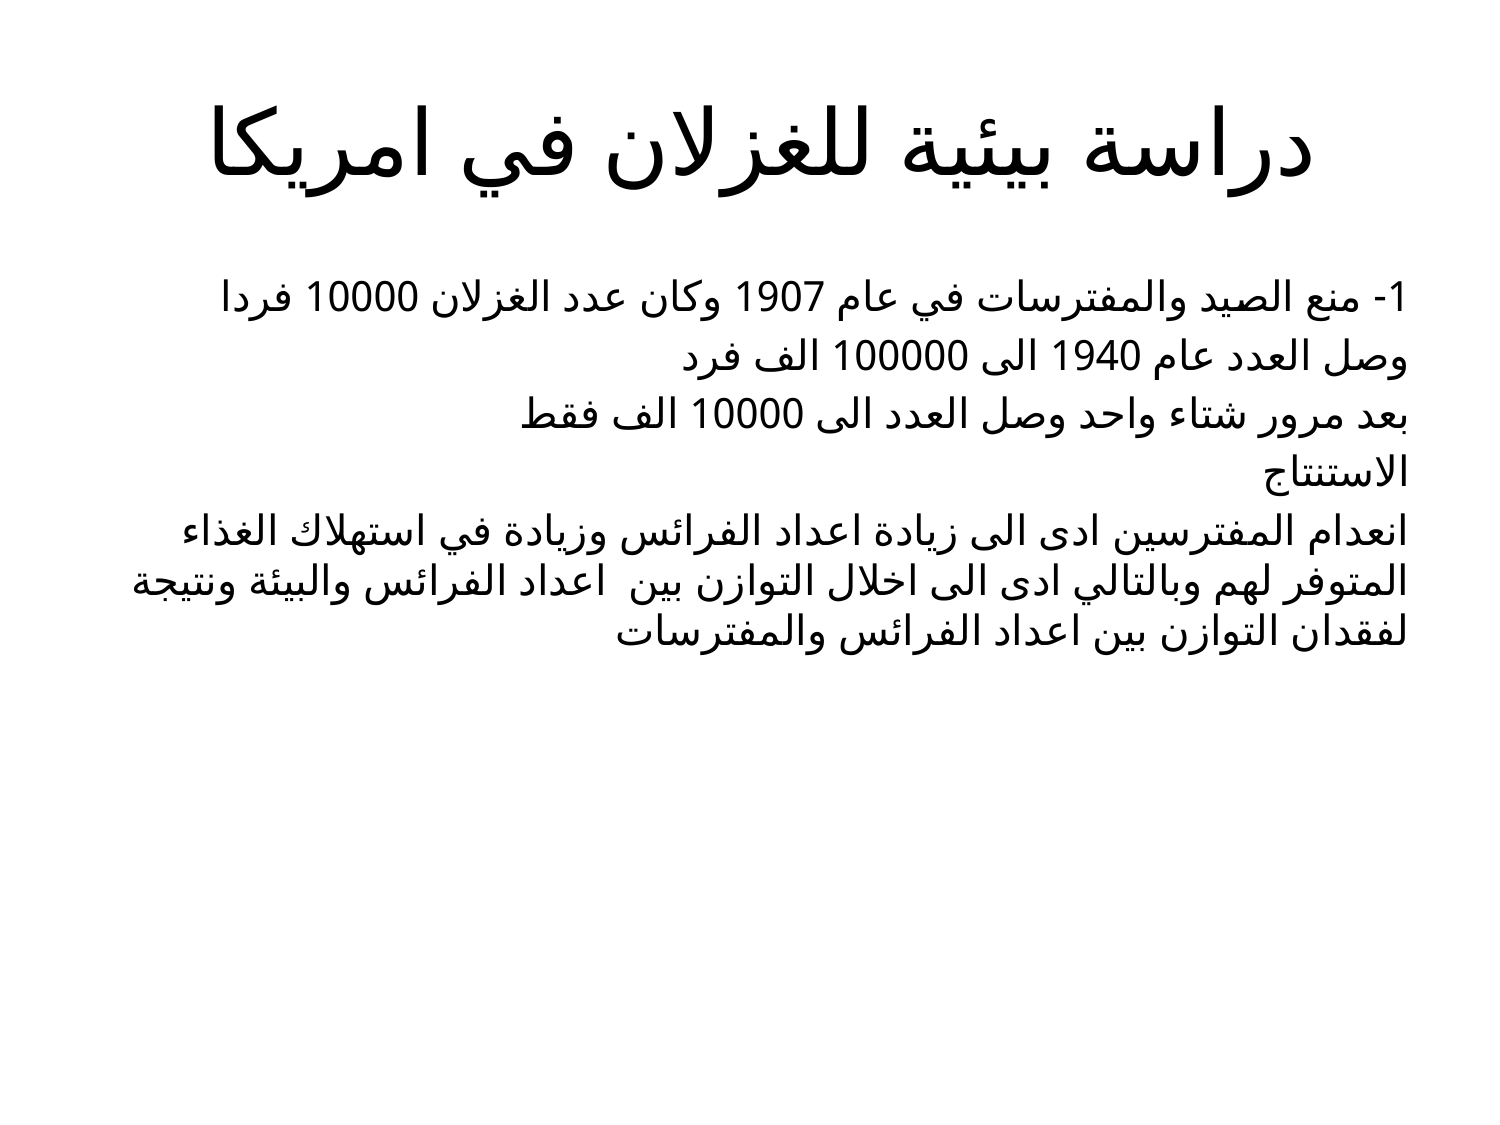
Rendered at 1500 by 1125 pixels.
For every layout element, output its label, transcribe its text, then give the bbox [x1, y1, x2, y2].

title دراسة بيئية للغزلان في امريكا [75, 45, 1425, 233]
list 1- منع الصيد والمفترسات في عام 1907 وكان عدد الغزلان 10000 فردا وصل العدد عام 1940 الى 100000 الف فرد بعد مرور شتاء واحد وصل العدد الى 10000 الف فقط الاستنتاج انعدام المفترسين ادى الى زيادة اعداد الفرائس وزيادة في استهلاك الغذاء المتوفر لهم وبالتالي ادى الى اخلال التوازن بين اعداد الفرائس والبيئة ونتيجة لفقدان التوازن بين اعداد الفرائس والمفترسات [75, 262, 1425, 1005]
